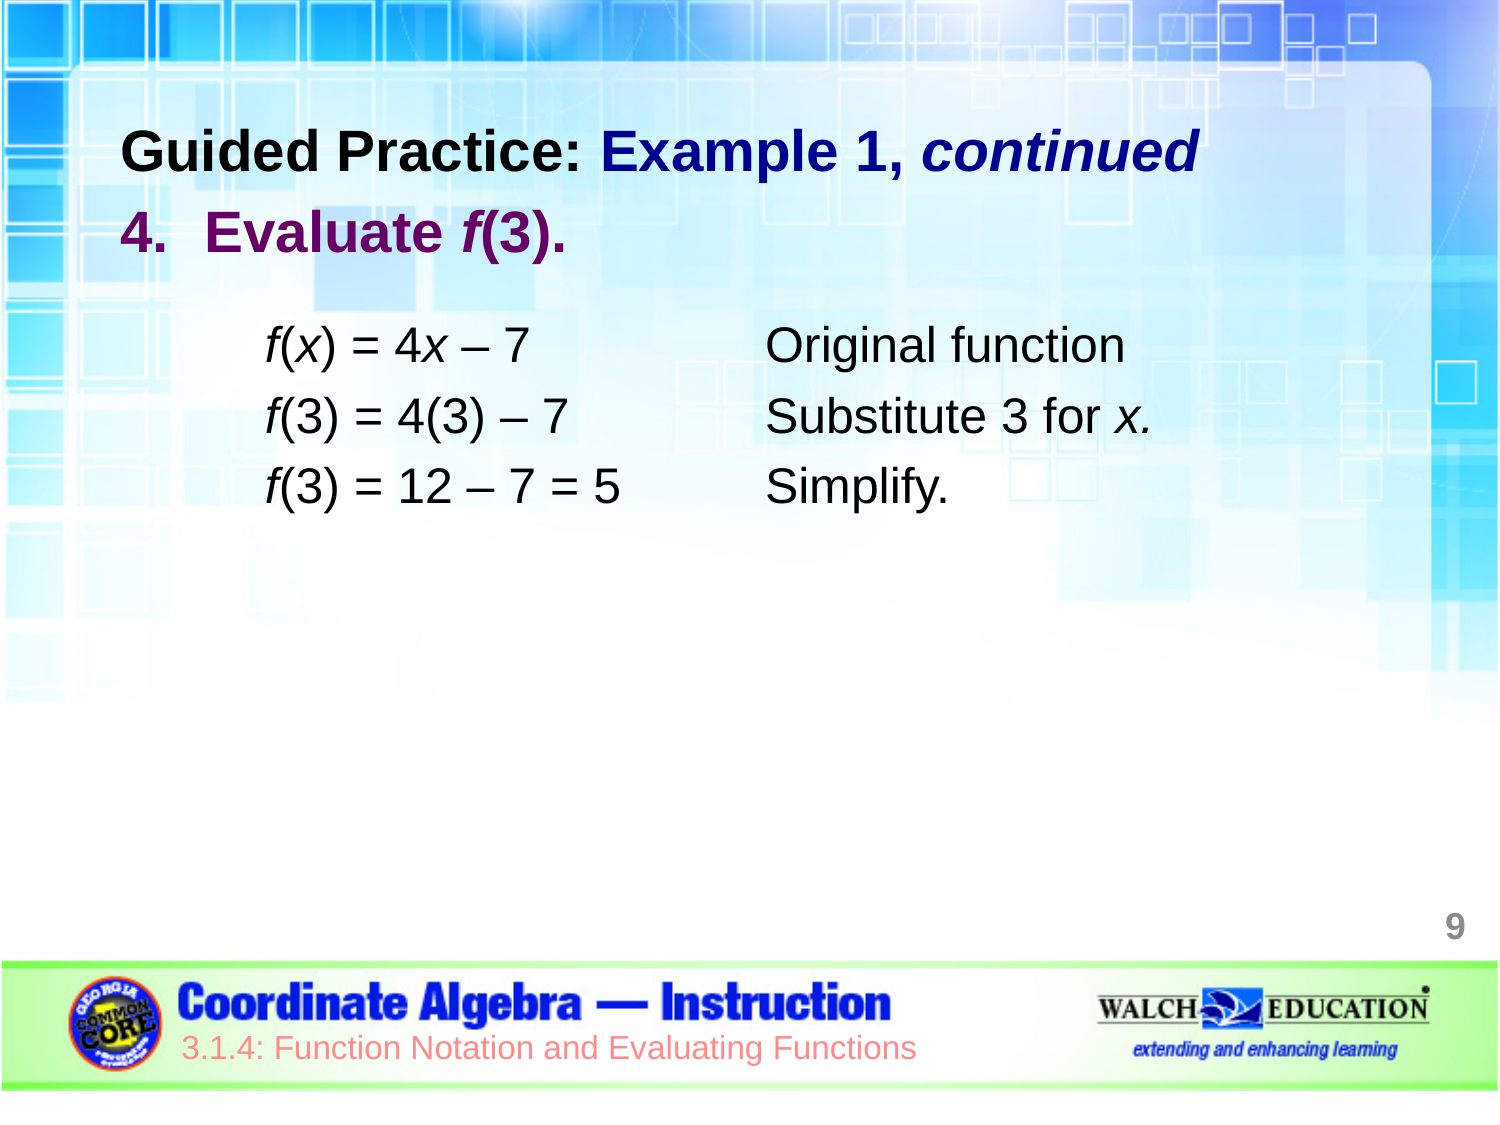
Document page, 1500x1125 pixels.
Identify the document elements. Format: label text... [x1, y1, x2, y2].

table_cell f(3) = 4(3) – 7 [250, 380, 750, 451]
table_cell Substitute 3 for x. [750, 380, 1250, 451]
table_header Original function [750, 310, 1250, 380]
table_cell Simplify. [750, 451, 1250, 522]
picture [1, 0, 1500, 1091]
slide_number 9 [1361, 901, 1481, 949]
table_header f(x) = 4x – 7 [250, 310, 750, 380]
table_cell f(3) = 12 – 7 = 5 [250, 451, 750, 522]
subtitle Guided Practice: Example 1, continued Evaluate f(3). [105, 105, 1423, 925]
footer 3.1.4: Function Notation and Evaluating Functions [166, 1024, 1080, 1069]
